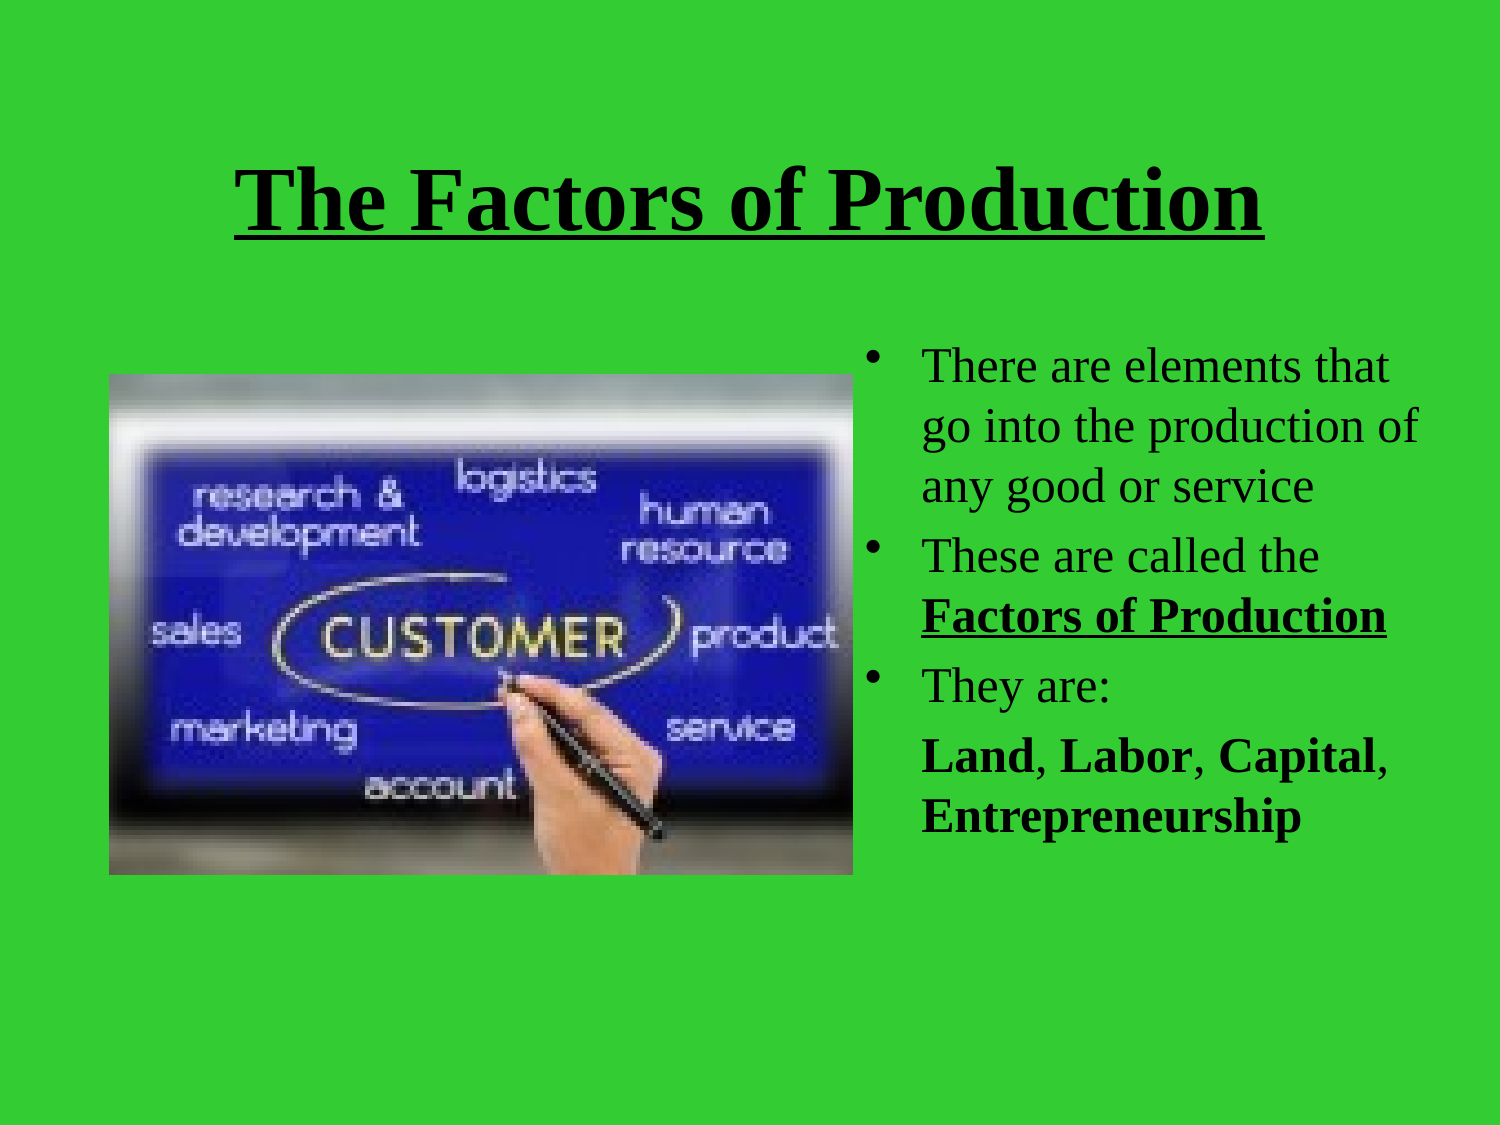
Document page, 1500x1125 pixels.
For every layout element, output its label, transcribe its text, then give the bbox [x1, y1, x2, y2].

title The Factors of Production [62, 99, 1438, 288]
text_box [108, 374, 853, 876]
list There are elements that go into the production of any good or service These are called the Factors of Production They are: Land, Labor, Capital, Entrepreneurship [849, 324, 1438, 1000]
